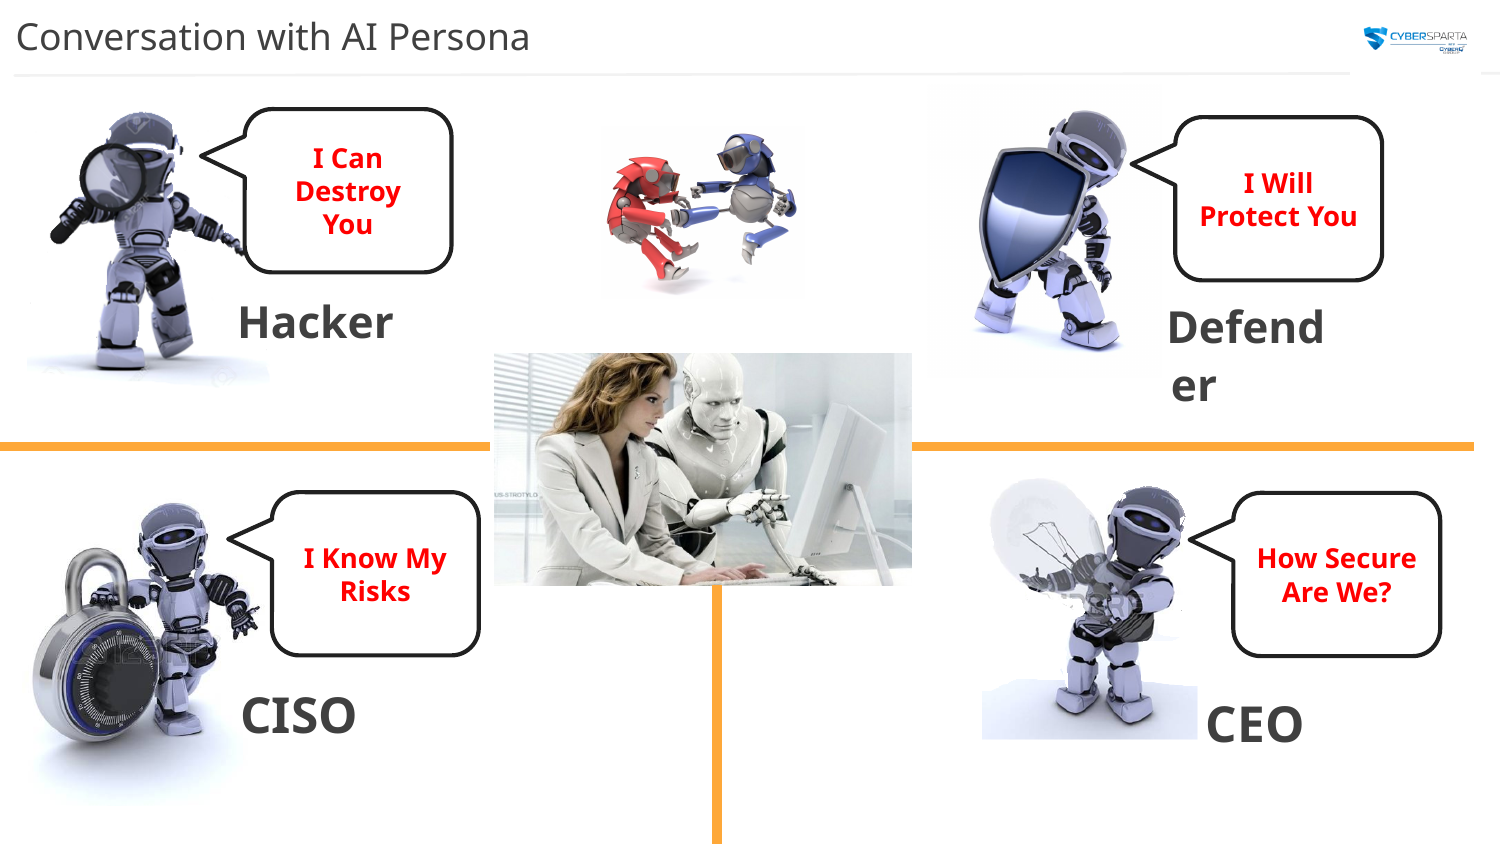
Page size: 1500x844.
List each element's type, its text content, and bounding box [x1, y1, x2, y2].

picture [981, 470, 1199, 741]
picture [1349, 2, 1481, 76]
text_box CEO [1202, 687, 1360, 753]
picture [26, 96, 282, 398]
picture [926, 83, 1163, 379]
text_box I Can Destroy You [286, 107, 454, 275]
text_box I Will Protect You [1168, 115, 1385, 283]
picture [22, 492, 271, 807]
text_box Hacker [216, 288, 415, 406]
text_box Conversation with AI Persona [5, 12, 532, 58]
picture [600, 126, 806, 299]
text_box Defender [1154, 293, 1337, 411]
picture [493, 352, 912, 586]
text_box CISO [276, 678, 403, 744]
text_box I Know My Risks [276, 490, 481, 658]
text_box How Secure Are We? [1204, 490, 1443, 659]
